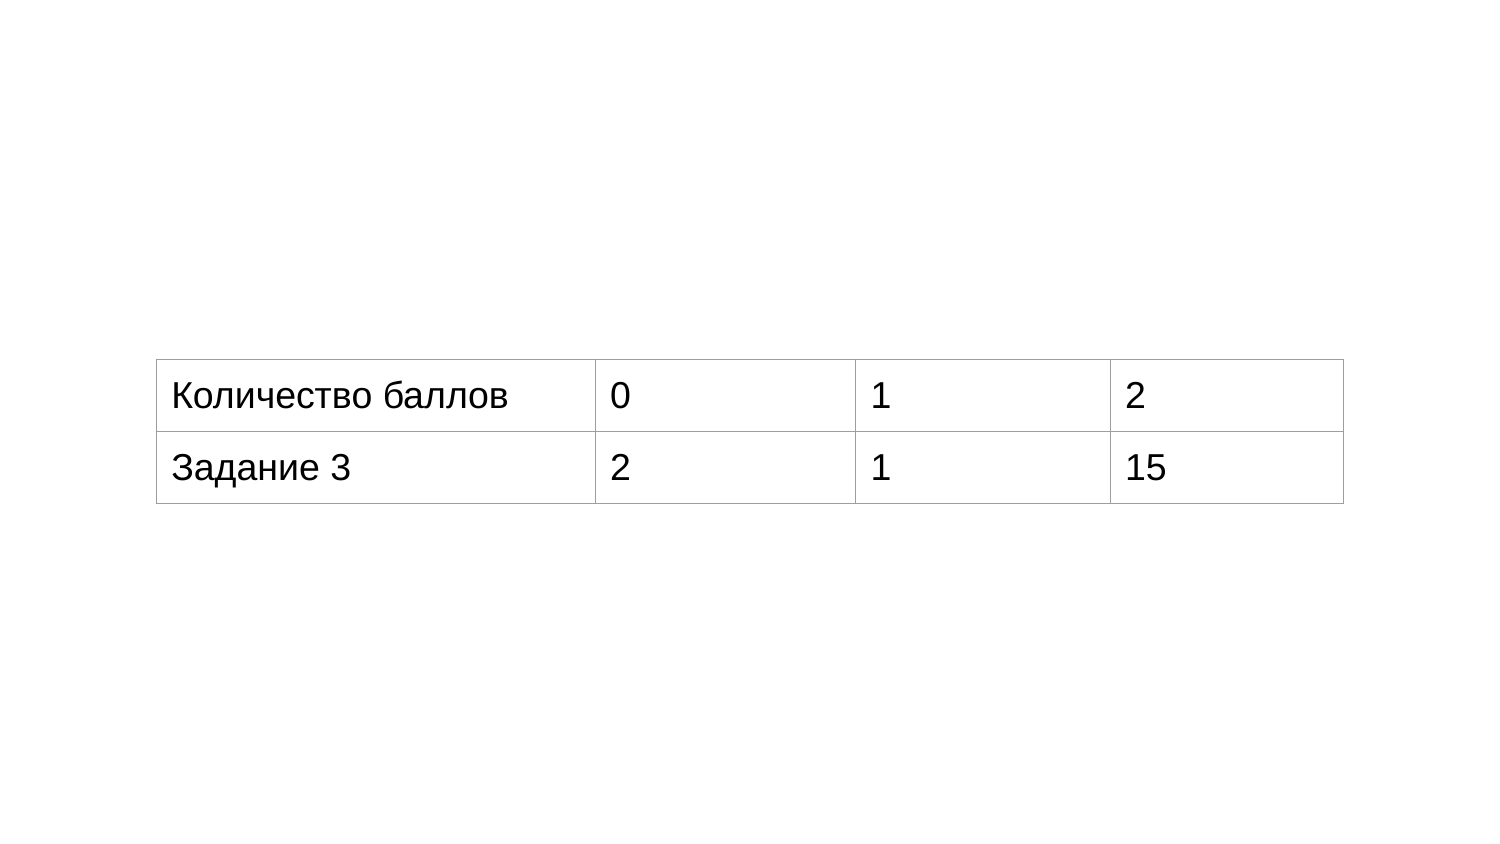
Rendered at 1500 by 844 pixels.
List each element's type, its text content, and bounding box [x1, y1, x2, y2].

table_header 0 [596, 360, 855, 431]
table_header Количество баллов [157, 360, 595, 431]
table_cell 2 [596, 432, 855, 503]
table_cell 1 [856, 432, 1110, 503]
table_header 2 [1111, 360, 1343, 431]
table_cell 15 [1111, 432, 1343, 503]
table_header 1 [856, 360, 1110, 431]
table_cell Задание 3 [157, 432, 595, 503]
